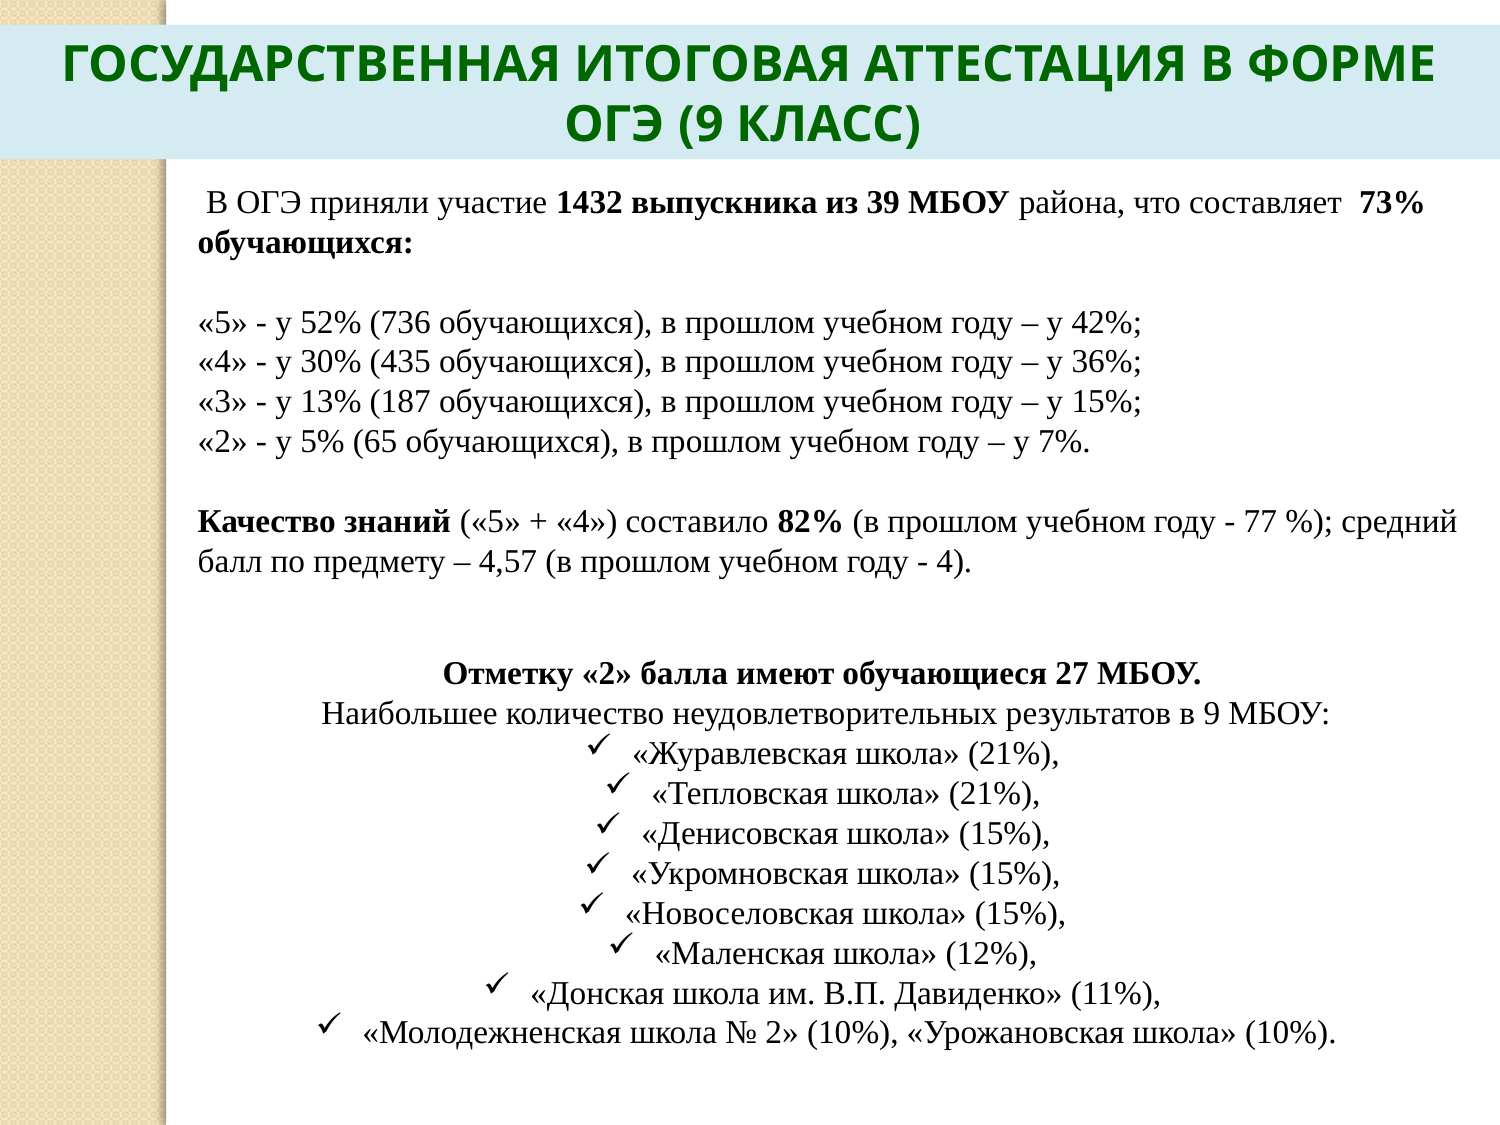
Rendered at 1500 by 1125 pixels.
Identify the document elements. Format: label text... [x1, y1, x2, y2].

text_box ГОСУДАРСТВЕННАЯ ИТОГОВАЯ АТТЕСТАЦИЯ В ФОРМЕ ОГЭ (9 КЛАСС) [0, 24, 1500, 160]
text_box В ОГЭ приняли участие 1432 выпускника из 39 МБОУ района, что составляет 73% обучающихся: «5» - у 52% (736 обучающихся), в прошлом учебном году – у 42%; «4» - у 30% (435 обучающихся), в прошлом учебном году – у 36%; «3» - у 13% (187 обучающихся), в прошлом учебном году – у 15%; «2» - у 5% (65 обучающихся), в прошлом учебном году – у 7%. Качество знаний («5» + «4») составило 82% (в прошлом учебном году - 77 %); средний балл по предмету – 4,57 (в прошлом учебном году - 4). [183, 172, 1500, 627]
text_box Отметку «2» балла имеют обучающиеся 27 МБОУ. Наибольшее количество неудовлетворительных результатов в 9 МБОУ: «Журавлевская школа» (21%), «Тепловская школа» (21%), «Денисовская школа» (15%), «Укромновская школа» (15%), «Новоселовская школа» (15%), «Маленская школа» (12%), «Донская школа им. В.П. Давиденко» (11%), «Молодежненская школа № 2» (10%), «Урожановская школа» (10%). [182, 644, 1471, 1098]
